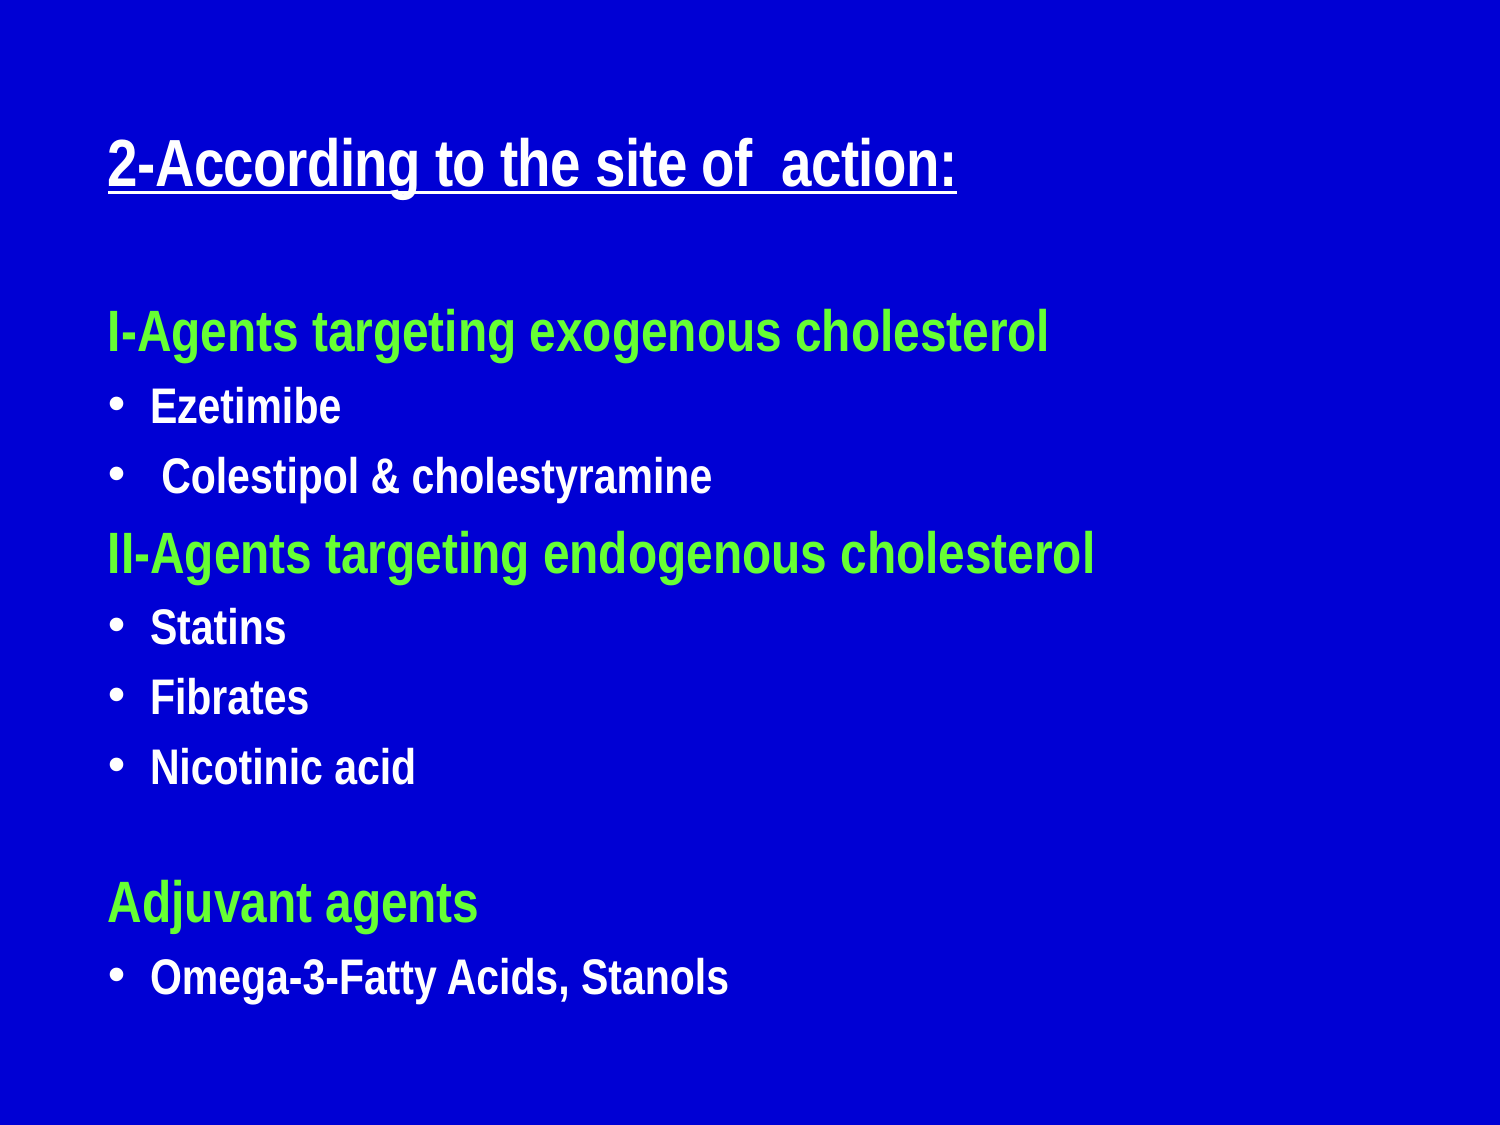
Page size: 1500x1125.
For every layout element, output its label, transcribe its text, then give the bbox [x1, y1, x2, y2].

list 2-According to the site of action: I-Agents targeting exogenous cholesterol Ezetimibe Colestipol & cholestyramine II-Agents targeting endogenous cholesterol Statins Fibrates Nicotinic acid Adjuvant agents Omega-3-Fatty Acids, Stanols [74, 112, 1426, 1063]
